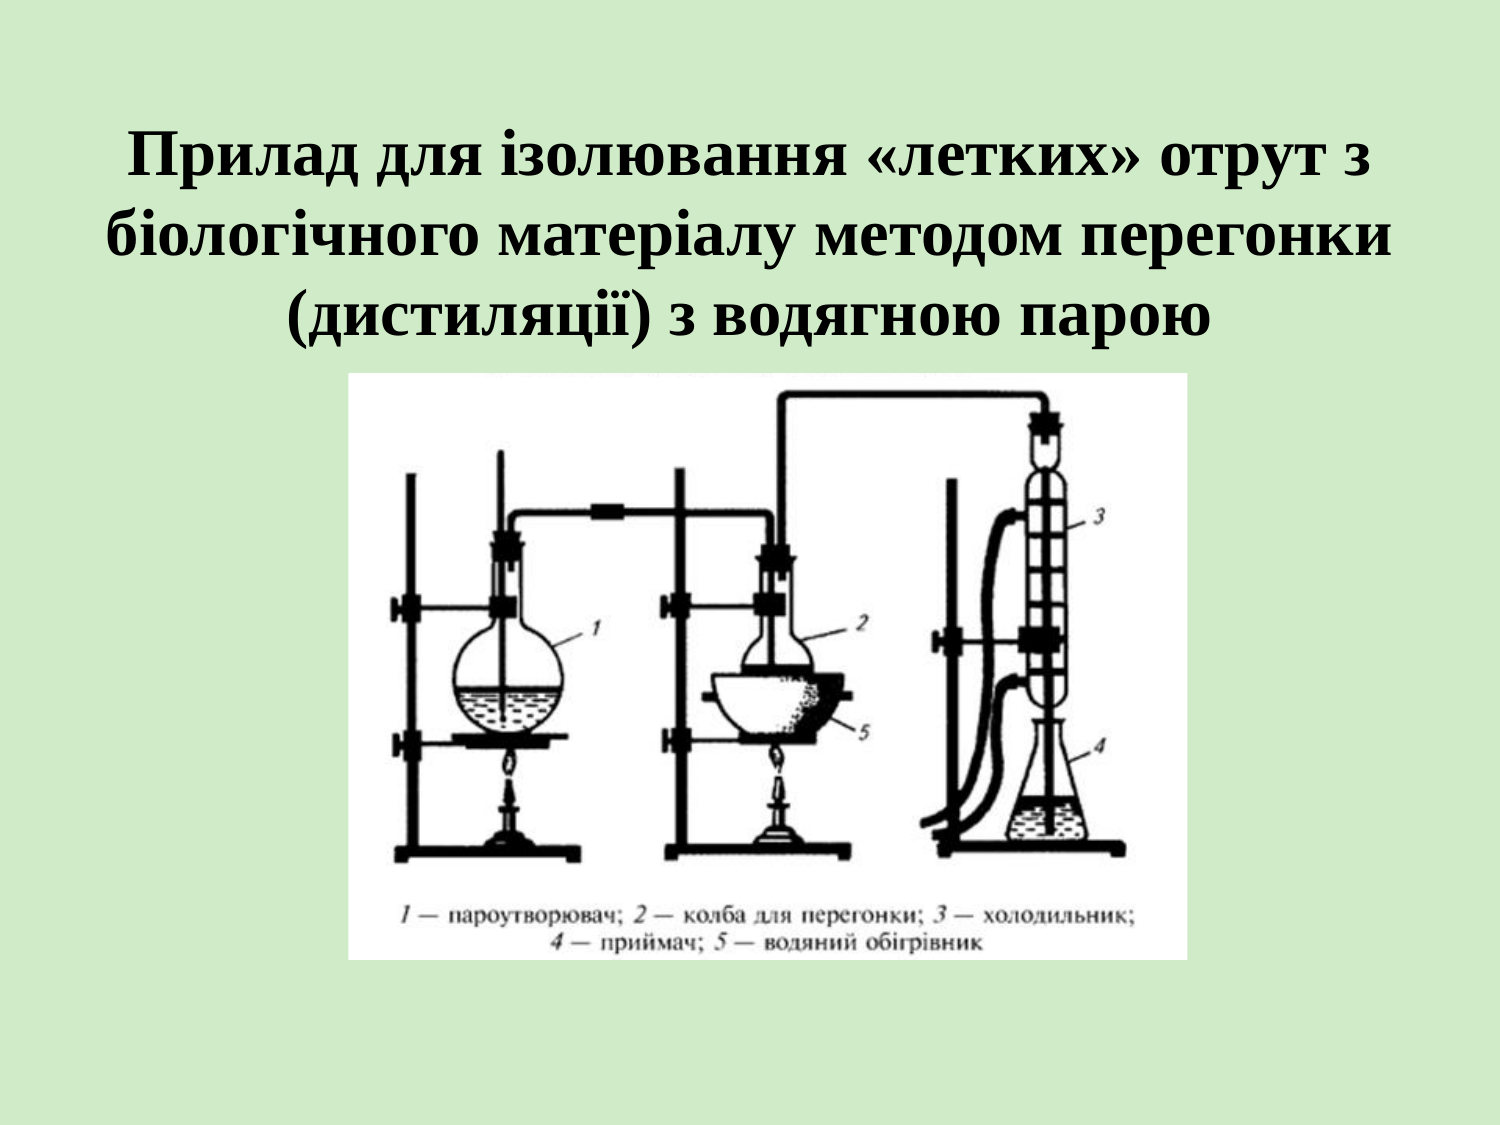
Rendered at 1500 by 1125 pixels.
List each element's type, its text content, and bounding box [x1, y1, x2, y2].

text_box Прилад для ізолювання «летких» отрут з біологічного матеріалу методом перегонки (дистиляції) з водягною парою [41, 101, 1459, 216]
picture [348, 373, 1188, 960]
